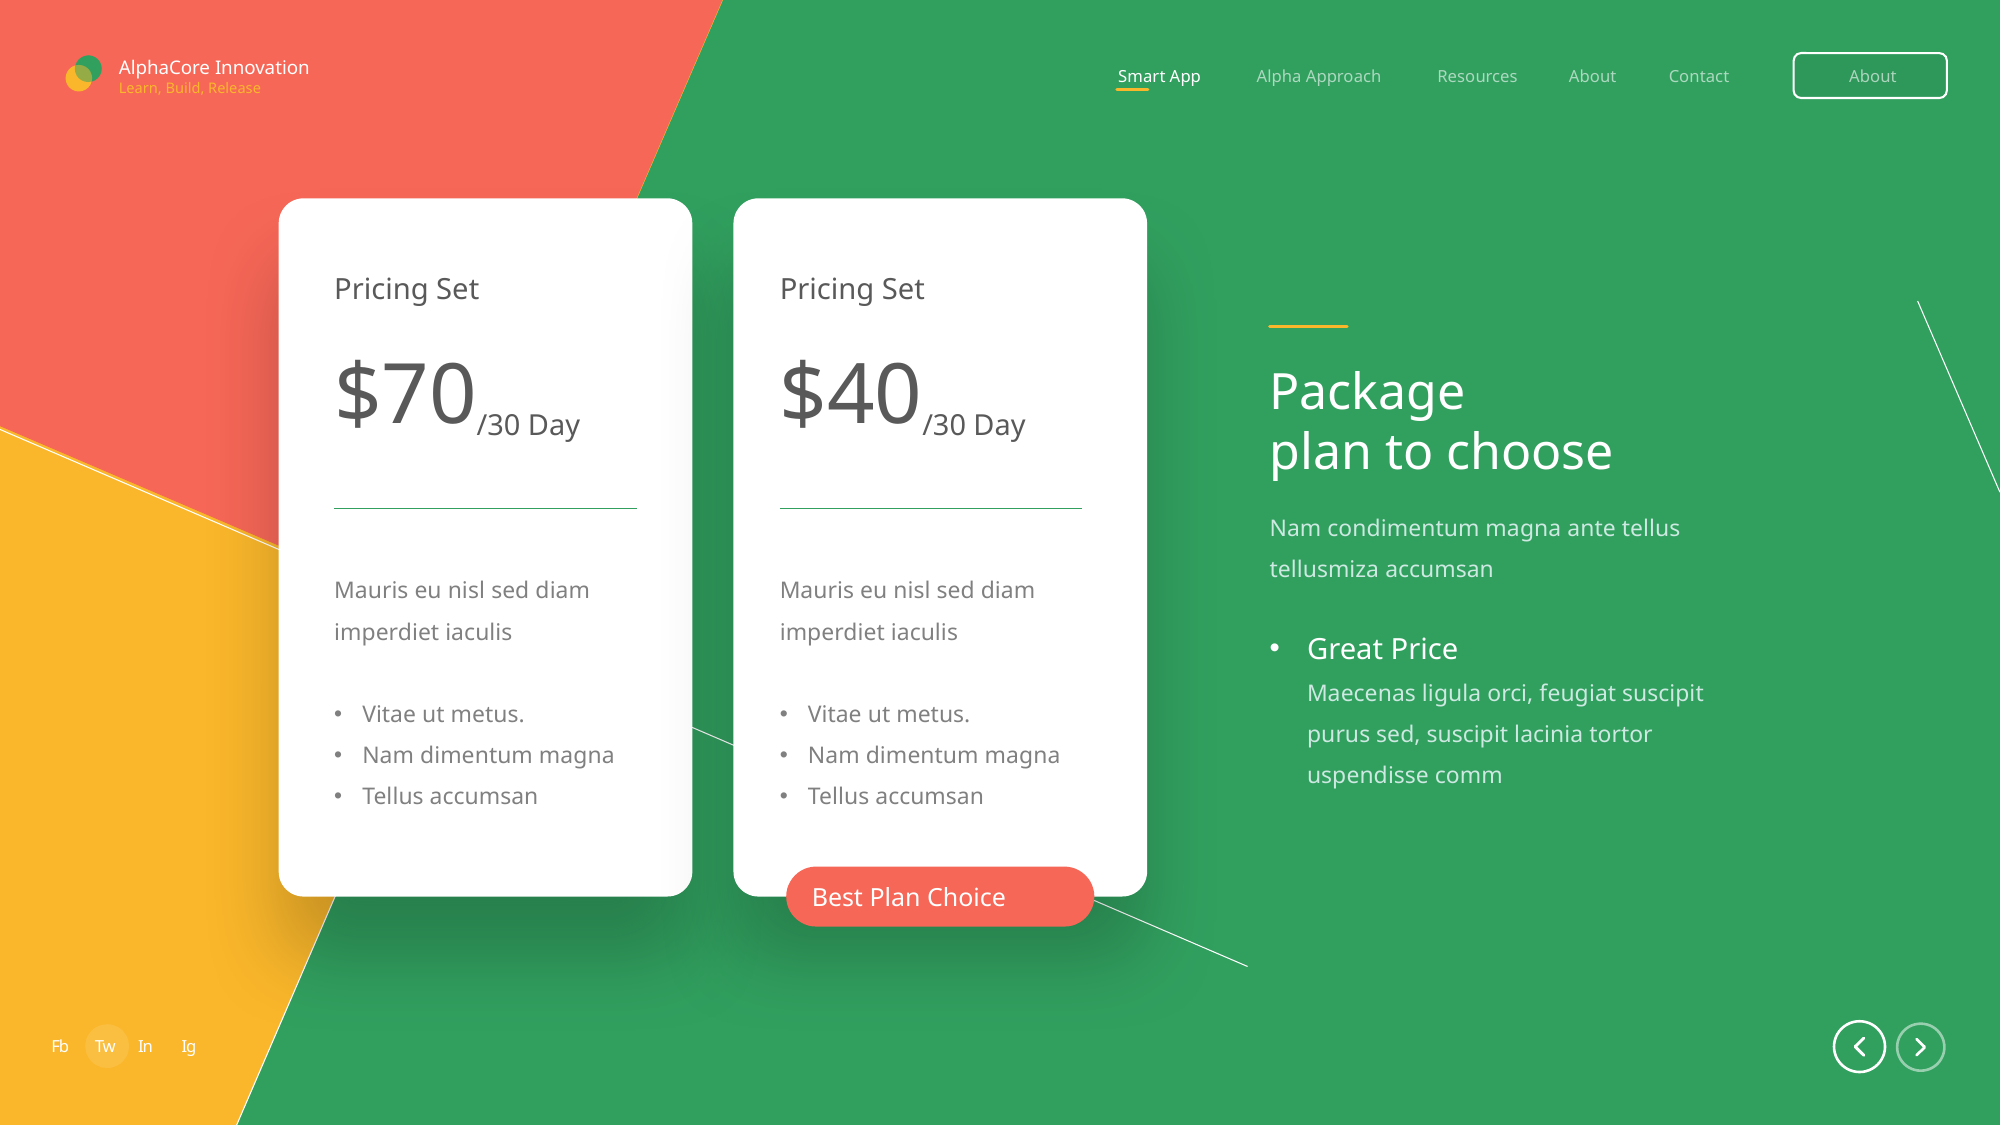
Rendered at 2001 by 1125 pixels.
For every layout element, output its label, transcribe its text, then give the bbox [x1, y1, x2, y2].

text_box [277, 197, 694, 898]
text_box Pricing Set [334, 269, 637, 305]
text_box [785, 865, 1096, 928]
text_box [1110, 65, 1209, 90]
text_box About [1564, 65, 1622, 86]
text_box Nam condimentum magna ante tellus tellusmiza accumsan [1269, 492, 1721, 590]
text_box Package plan to choose [1269, 359, 1721, 480]
text_box AlphaCore Innovation [119, 55, 328, 78]
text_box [1833, 1021, 1885, 1072]
text_box Great Price Maecenas ligula orci, feugiat suscipit purus sed, suscipit lacinia tortor uspendisse comm [1269, 605, 1721, 796]
text_box Ig [181, 1028, 220, 1064]
text_box Fb [51, 1028, 89, 1064]
text_box Best Plan Choice [811, 881, 1050, 912]
text_box Learn, Build, Release [119, 78, 328, 97]
text_box [64, 64, 93, 93]
text_box [1792, 51, 1948, 100]
text_box Pricing Set [779, 269, 1083, 305]
text_box Alpha Approach [1247, 65, 1391, 86]
text_box About [1834, 65, 1912, 86]
text_box In [138, 1028, 176, 1064]
text_box Tw [94, 1028, 133, 1064]
text_box Mauris eu nisl sed diam imperdiet iaculis Vitae ut metus. Nam dimentum magna Tellus accumsan [779, 562, 1083, 810]
text_box Resources [1430, 65, 1525, 86]
text_box [732, 197, 1149, 898]
text_box Contact [1660, 65, 1738, 86]
text_box [89, 1023, 122, 1070]
text_box Mauris eu nisl sed diam imperdiet iaculis Vitae ut metus. Nam dimentum magna Tellus accumsan [334, 562, 637, 810]
text_box $40/30 Day [779, 339, 1083, 442]
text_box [1897, 1023, 1945, 1071]
text_box [73, 54, 103, 84]
text_box $70/30 Day [334, 339, 637, 442]
